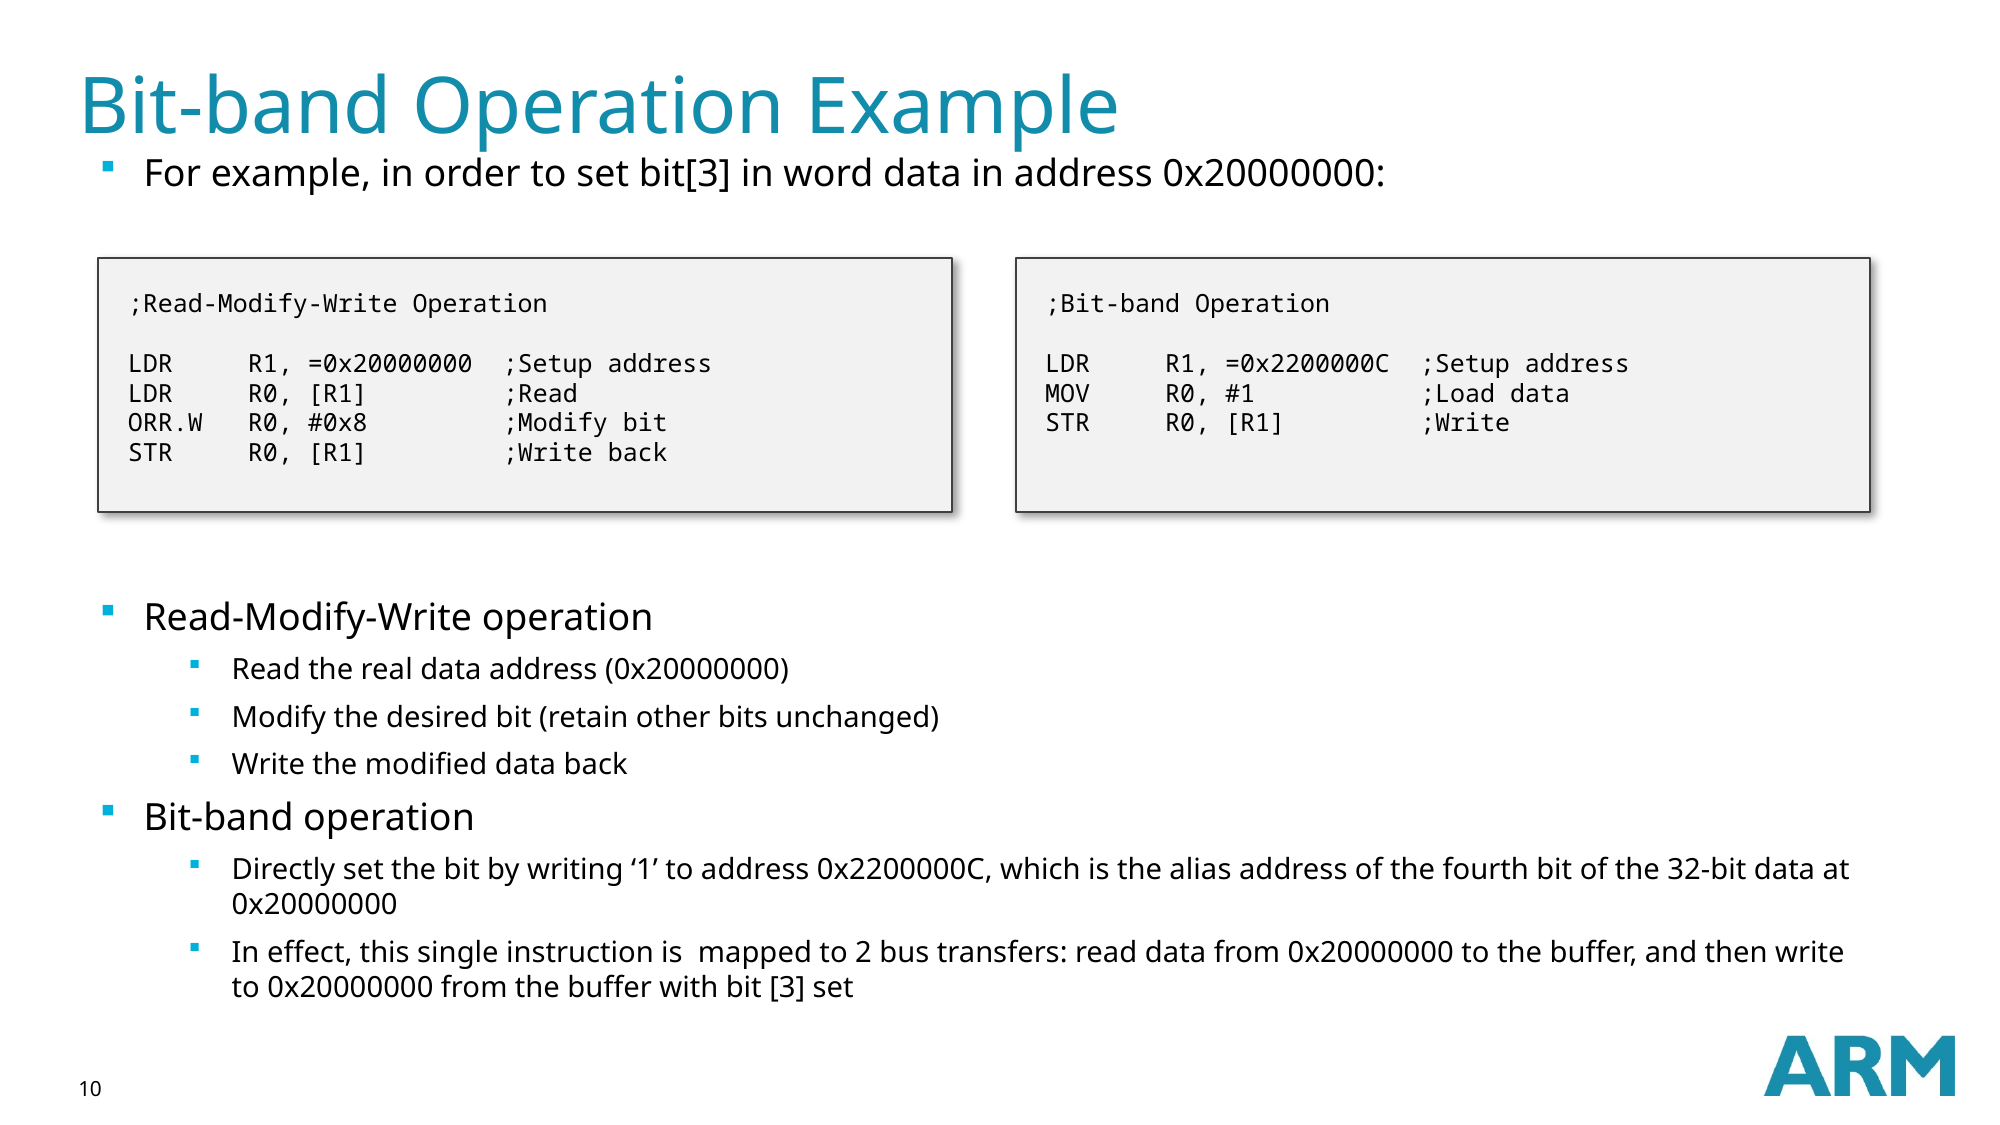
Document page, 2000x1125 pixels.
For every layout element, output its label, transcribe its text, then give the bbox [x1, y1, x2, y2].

list For example, in order to set bit[3] in word data in address 0x20000000: Read-Modify-Write operation Read the real data address (0x20000000) Modify the desired bit (retain other bits unchanged) Write the modified data back Bit-band operation Directly set the bit by writing ‘1’ to address 0x2200000C, which is the alias address of the fourth bit of the 32-bit data at 0x20000000 In effect, this single instruction is mapped to 2 bus transfers: read data from 0x20000000 to the buffer, and then write to 0x20000000 from the buffer with bit [3] set [99, 148, 1870, 1035]
text_box ;Read-Modify-Write Operation LDR R1, =0x20000000 ;Setup address LDR R0, [R1] ;Read ORR.W R0, #0x8 ;Modify bit STR R0, [R1] ;Write back [98, 257, 953, 512]
title Bit-band Operation Example [78, 55, 1910, 150]
text_box ;Bit-band Operation LDR R1, =0x2200000C ;Setup address MOV R0, #1 ;Load data STR R0, [R1] ;Write [1015, 257, 1870, 512]
picture [1763, 1035, 1955, 1096]
